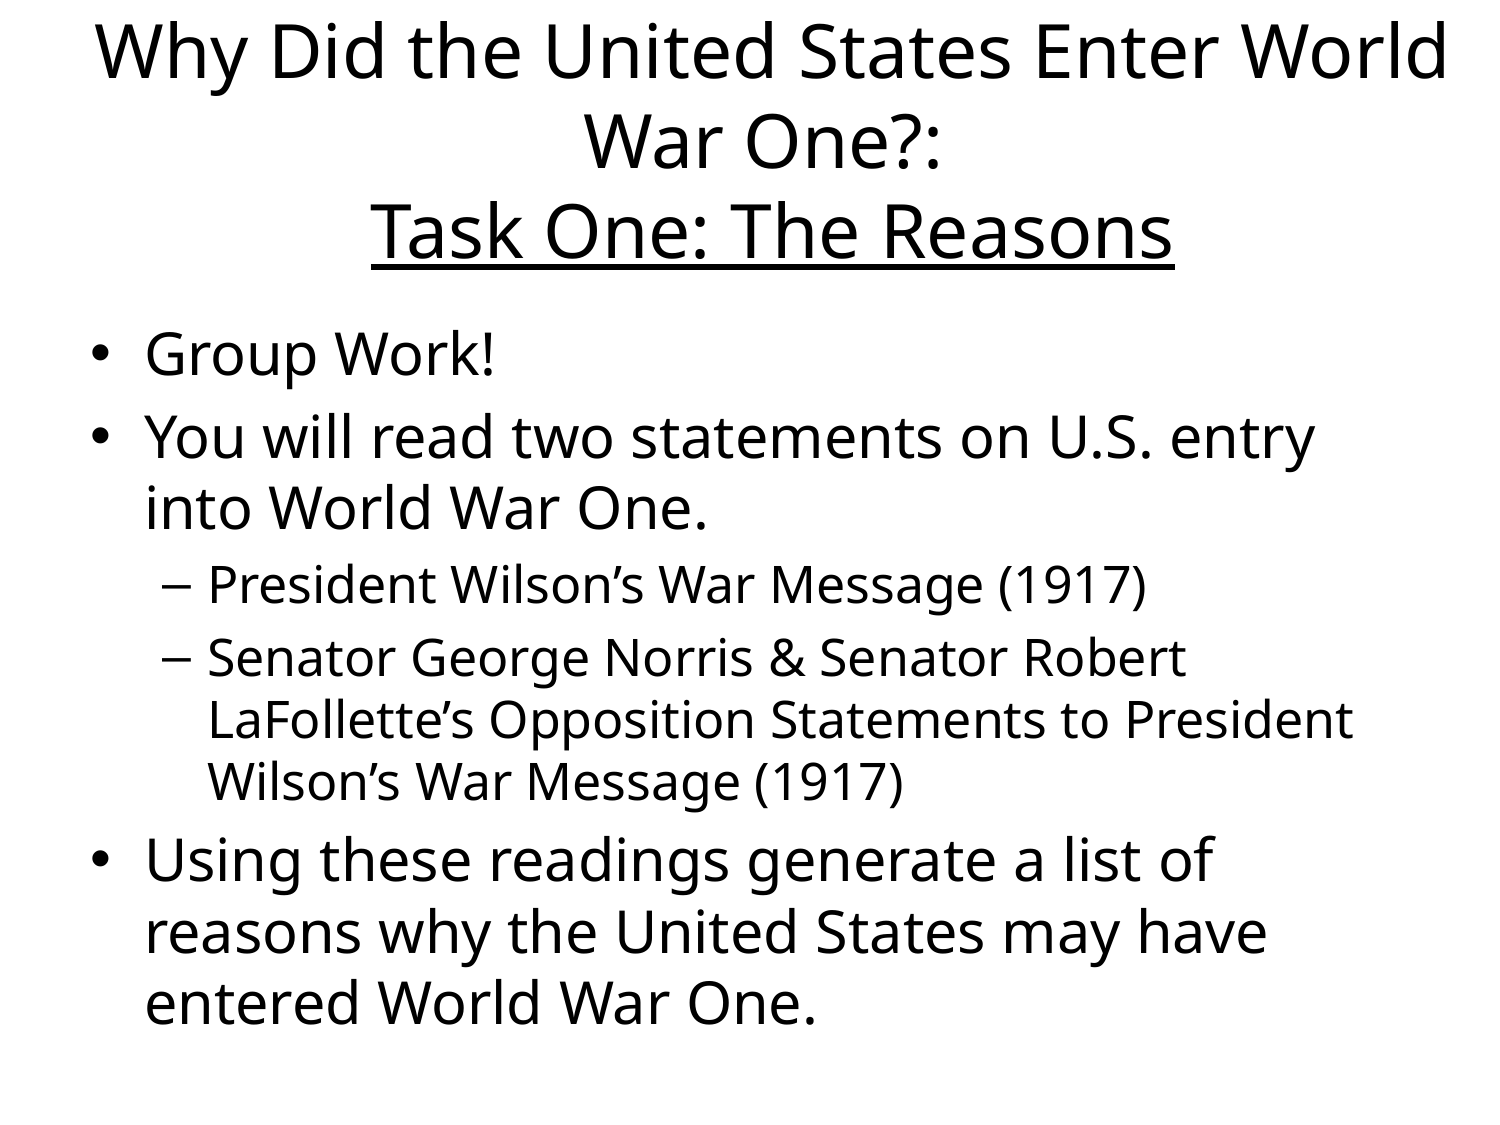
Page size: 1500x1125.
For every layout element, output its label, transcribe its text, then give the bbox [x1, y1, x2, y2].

list Group Work! You will read two statements on U.S. entry into World War One. President Wilson’s War Message (1917) Senator George Norris & Senator Robert LaFollette’s Opposition Statements to President Wilson’s War Message (1917) Using these readings generate a list of reasons why the United States may have entered World War One. [75, 308, 1425, 1051]
title Why Did the United States Enter World War One?: Task One: The Reasons [45, 45, 1500, 233]
